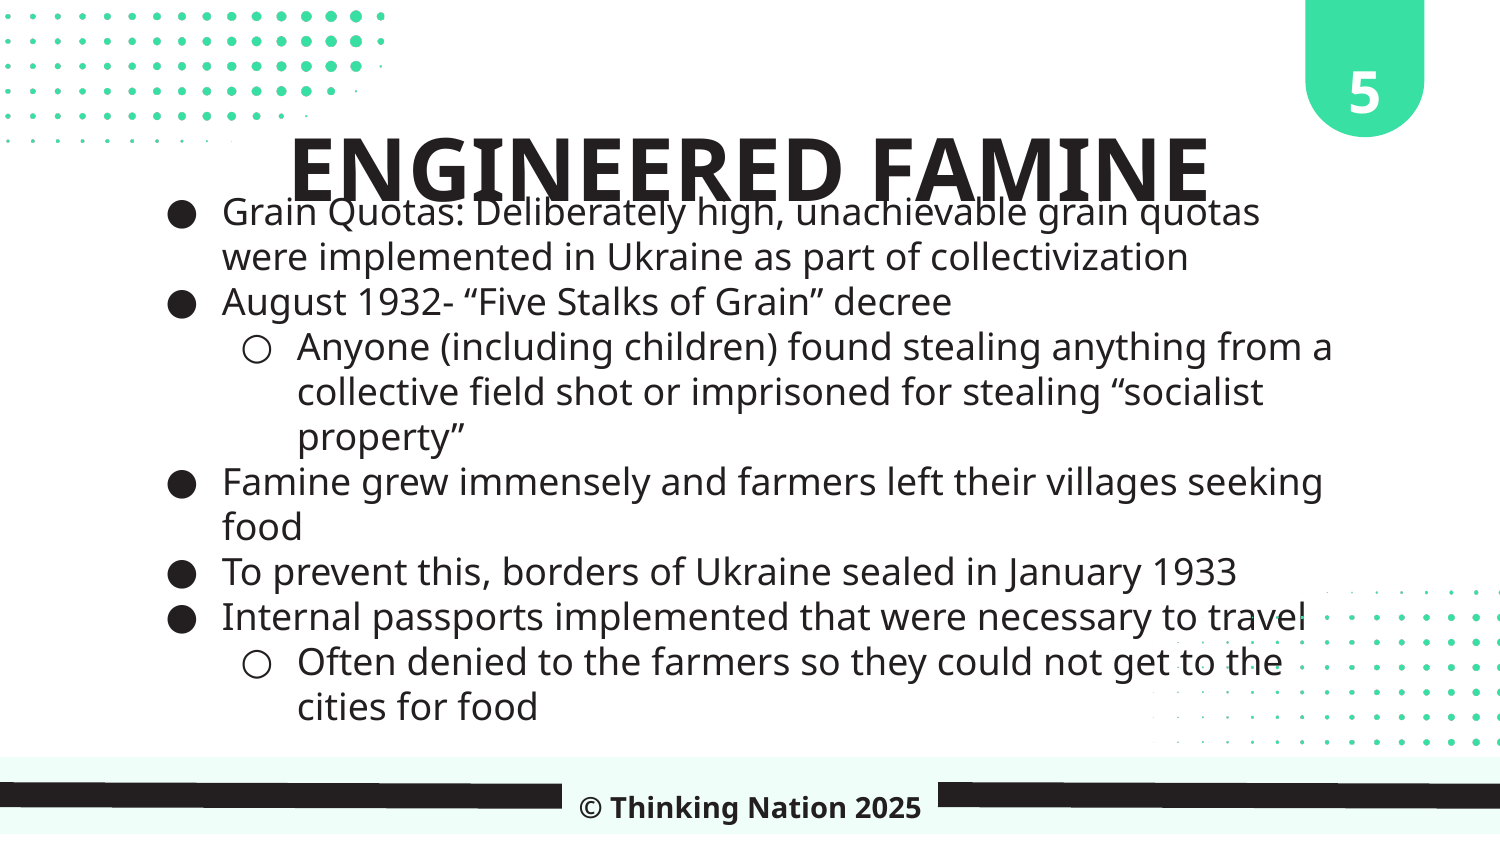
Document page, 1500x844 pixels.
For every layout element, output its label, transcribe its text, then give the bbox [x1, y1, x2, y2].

text_box [0, 0, 385, 144]
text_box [1300, 0, 1430, 138]
text_box Grain Quotas: Deliberately high, unachievable grain quotas were implemented in Ukraine as part of collectivization August 1932- “Five Stalks of Grain” decree Anyone (including children) found stealing anything from a collective field shot or imprisoned for stealing “socialist property” Famine grew immensely and farmers left their villages seeking food To prevent this, borders of Ukraine sealed in January 1933 Internal passports implemented that were necessary to travel Often denied to the farmers so they could not get to the cities for food [146, 187, 1353, 728]
text_box ENGINEERED FAMINE [209, 71, 1291, 219]
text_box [0, 756, 1500, 835]
text_box [1128, 590, 1500, 755]
